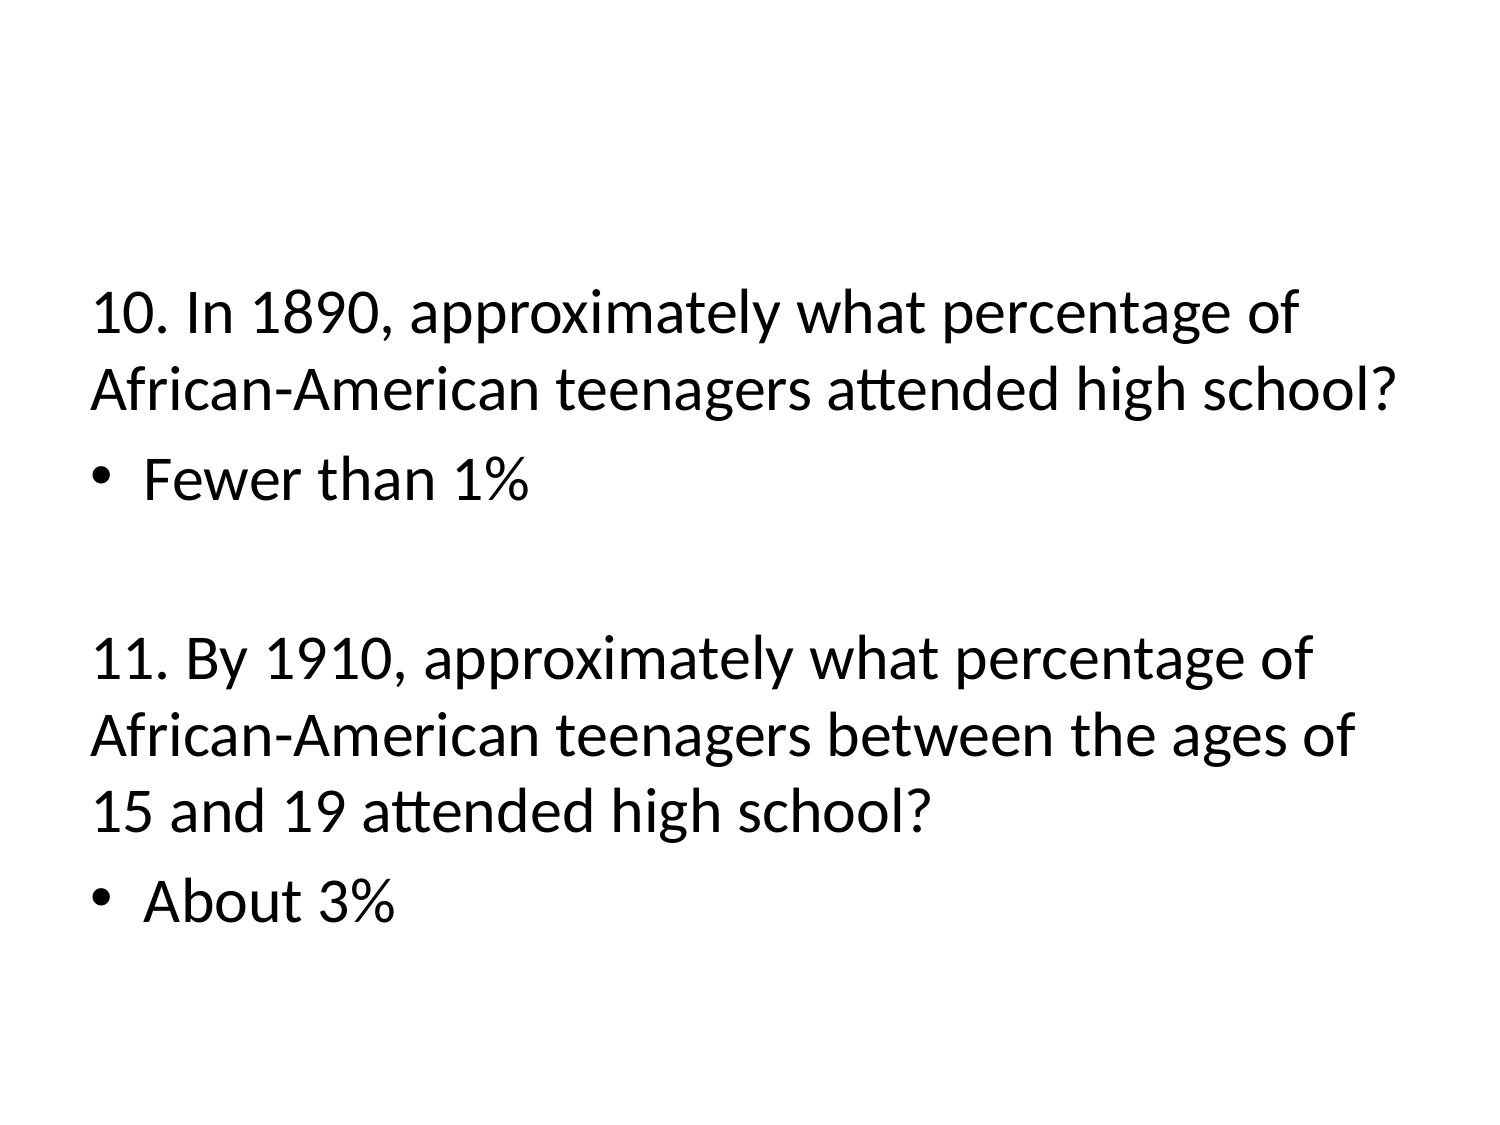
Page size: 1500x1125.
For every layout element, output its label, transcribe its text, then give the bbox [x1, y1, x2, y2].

list 10. In 1890, approximately what percentage of African-American teenagers attended high school? Fewer than 1% 11. By 1910, approximately what percentage of African-American teenagers between the ages of 15 and 19 attended high school? About 3% [75, 262, 1425, 1005]
